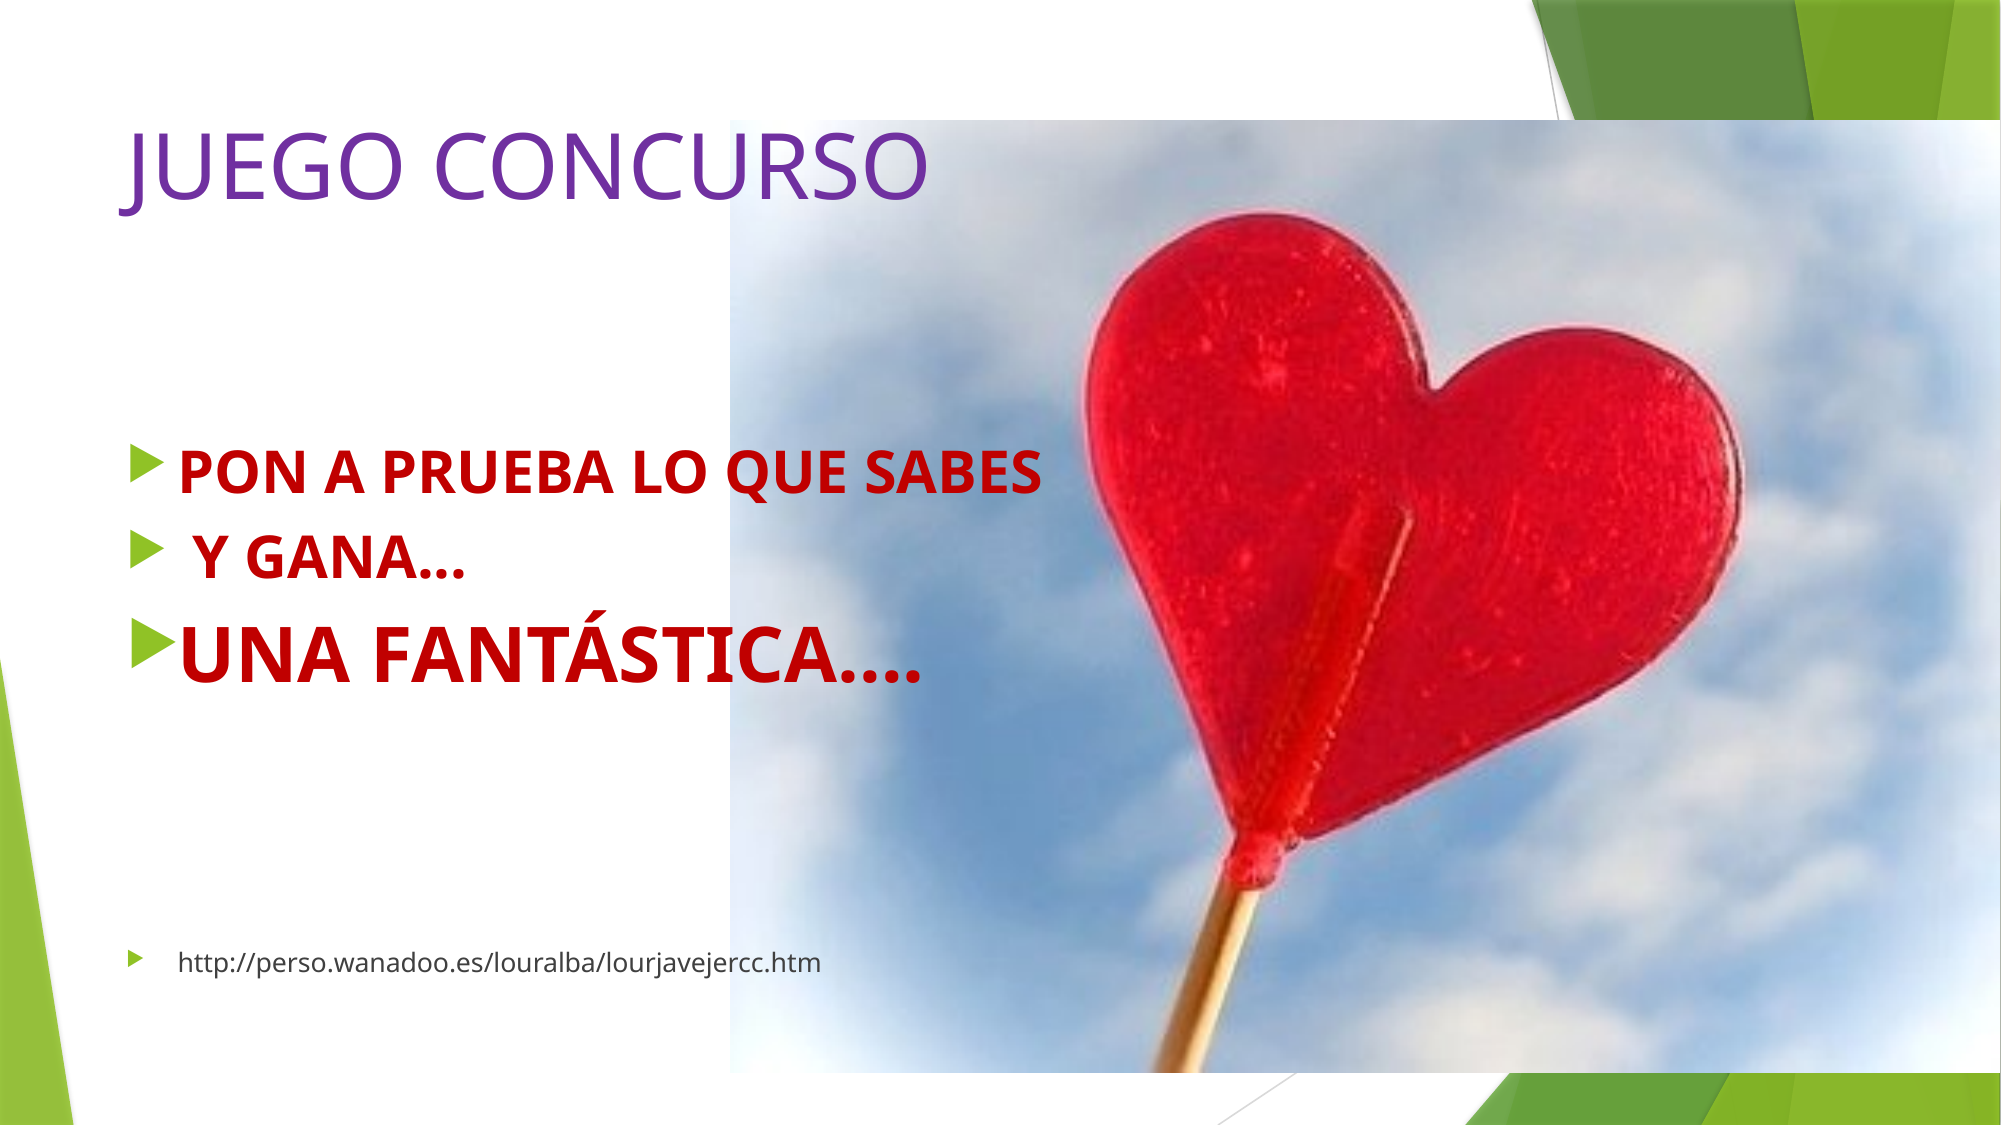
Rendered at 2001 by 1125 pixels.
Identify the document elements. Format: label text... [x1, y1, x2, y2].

picture [729, 120, 2000, 1074]
title JUEGO CONCURSO [111, 99, 1522, 208]
list PON A PRUEBA LO QUE SABES Y GANA... UNA FANTÁSTICA…. http://perso.wanadoo.es/louralba/lourjavejercc.htm [111, 208, 726, 991]
